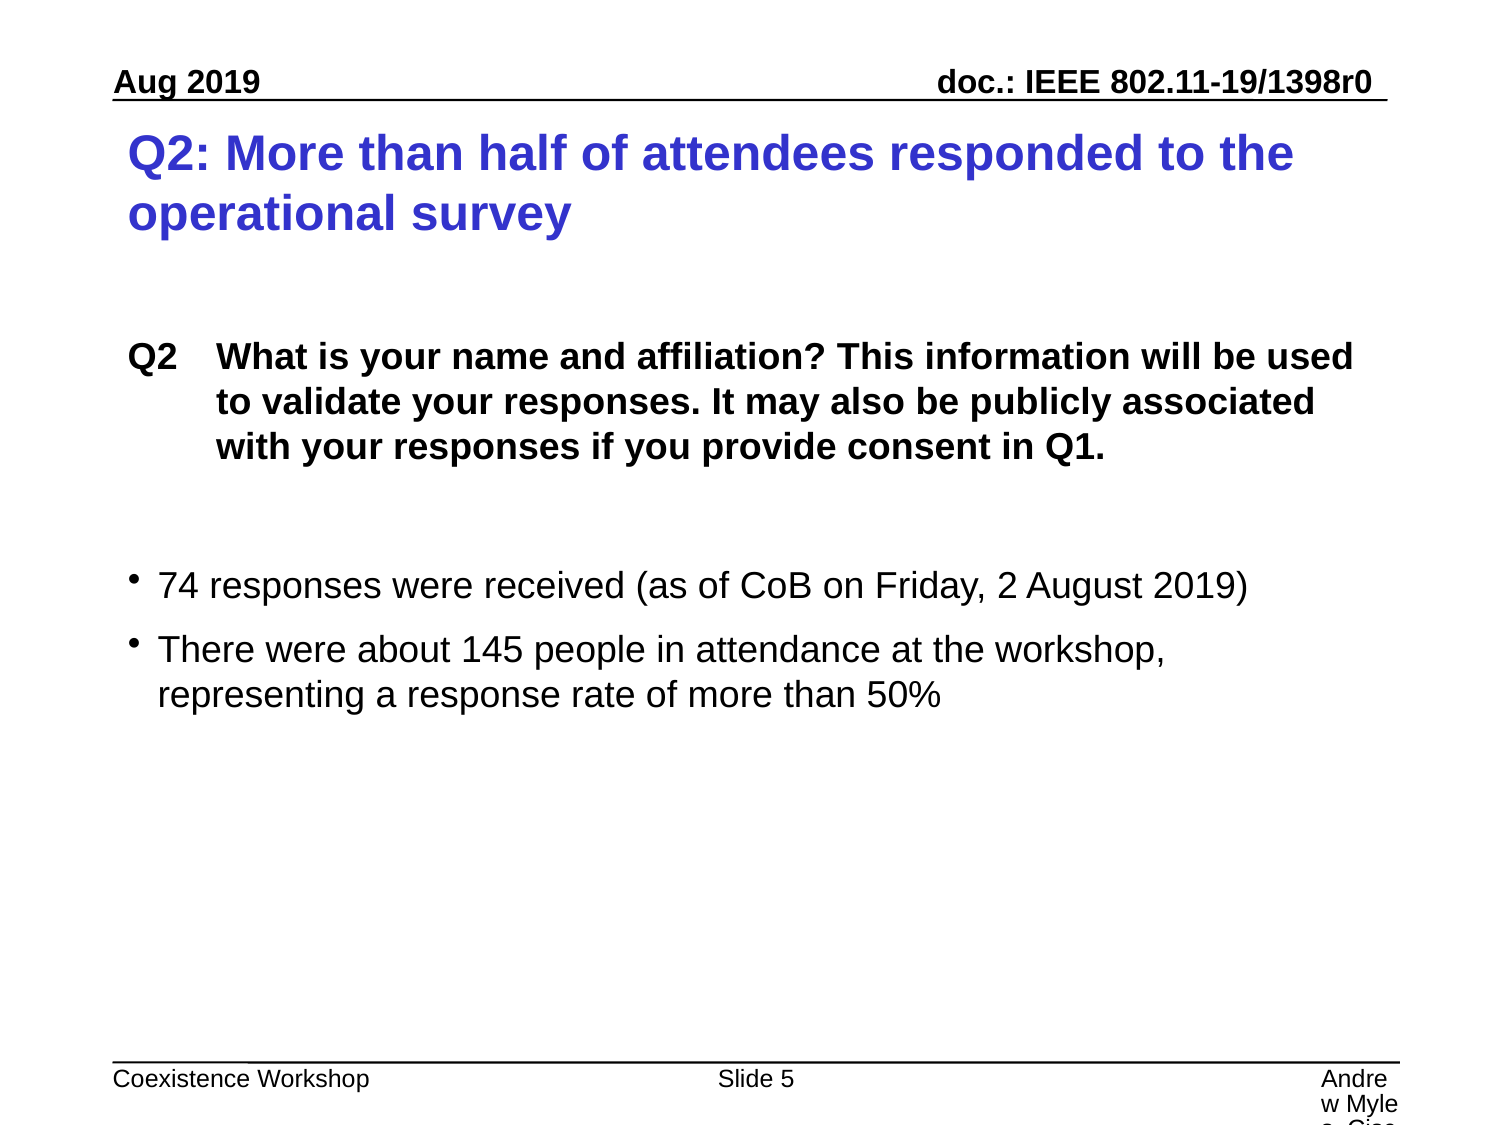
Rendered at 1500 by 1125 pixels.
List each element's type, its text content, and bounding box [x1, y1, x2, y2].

slide_number Slide 5 [709, 1061, 803, 1093]
footer Andrew Myles, Cisco [1320, 1061, 1402, 1093]
list Q2 What is your name and affiliation? This information will be used to validate your responses. It may also be publicly associated with your responses if you provide consent in Q1. 74 responses were received (as of CoB on Friday, 2 August 2019) There were about 145 people in attendance at the workshop, representing a response rate of more than 50% [112, 324, 1388, 1000]
title Q2: More than half of attendees responded to the operational survey [112, 112, 1388, 288]
